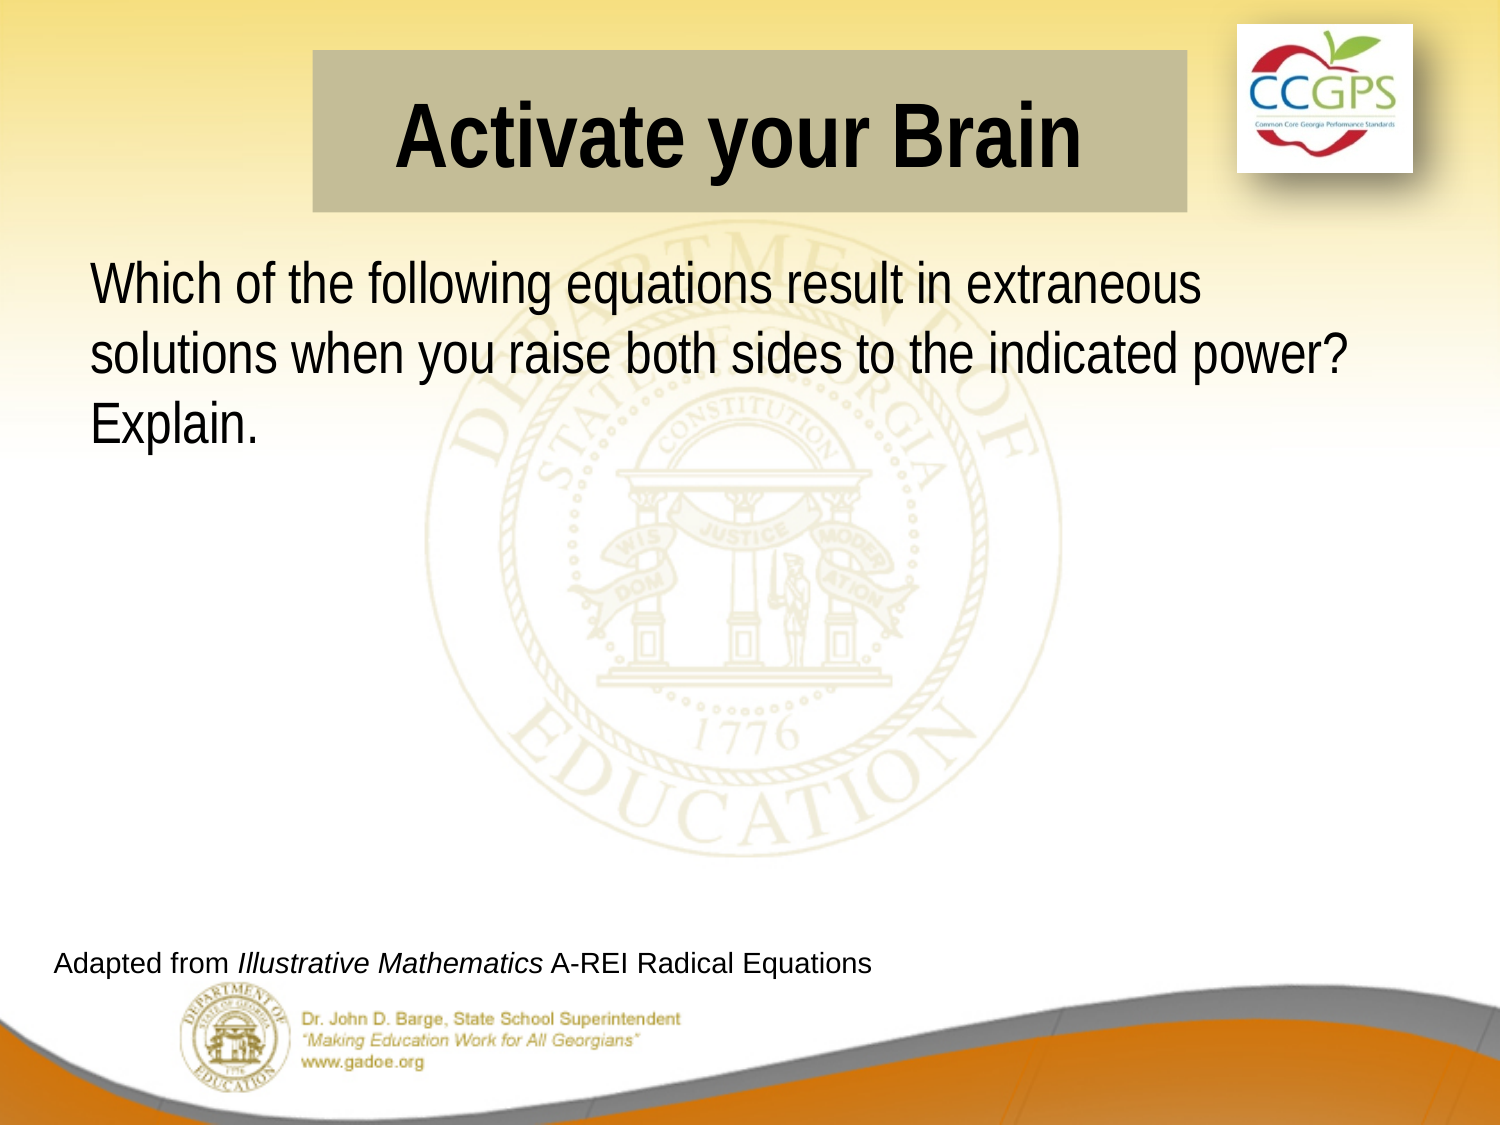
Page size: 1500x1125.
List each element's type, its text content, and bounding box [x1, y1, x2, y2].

text_box Adapted from Illustrative Mathematics A-REI Radical Equations [38, 936, 888, 987]
title Activate your Brain [312, 49, 1188, 213]
picture [0, 0, 1500, 1125]
